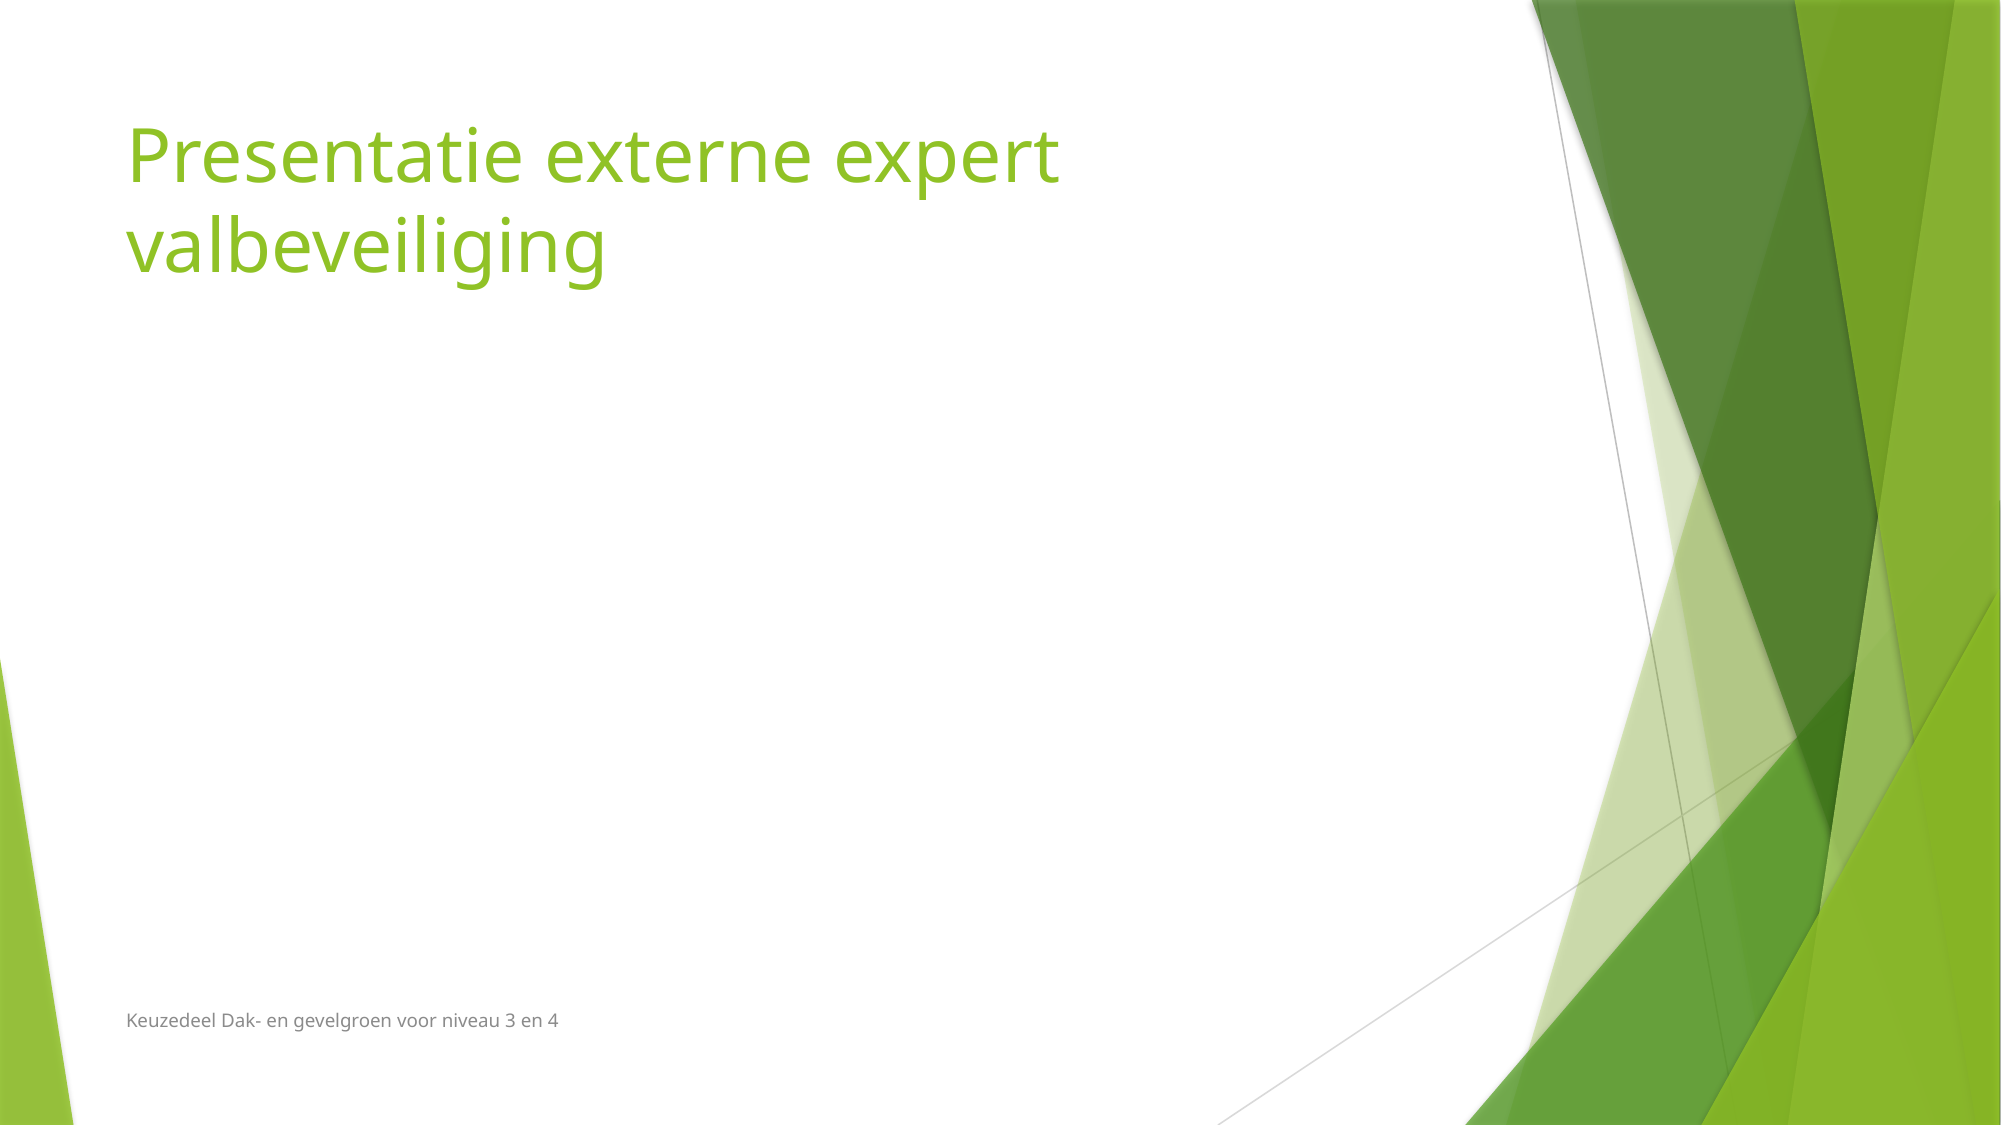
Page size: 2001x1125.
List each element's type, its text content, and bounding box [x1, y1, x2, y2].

title Presentatie externe expert valbeveiliging [111, 99, 1522, 317]
footer Keuzedeel Dak- en gevelgroen voor niveau 3 en 4 [111, 991, 1145, 1051]
